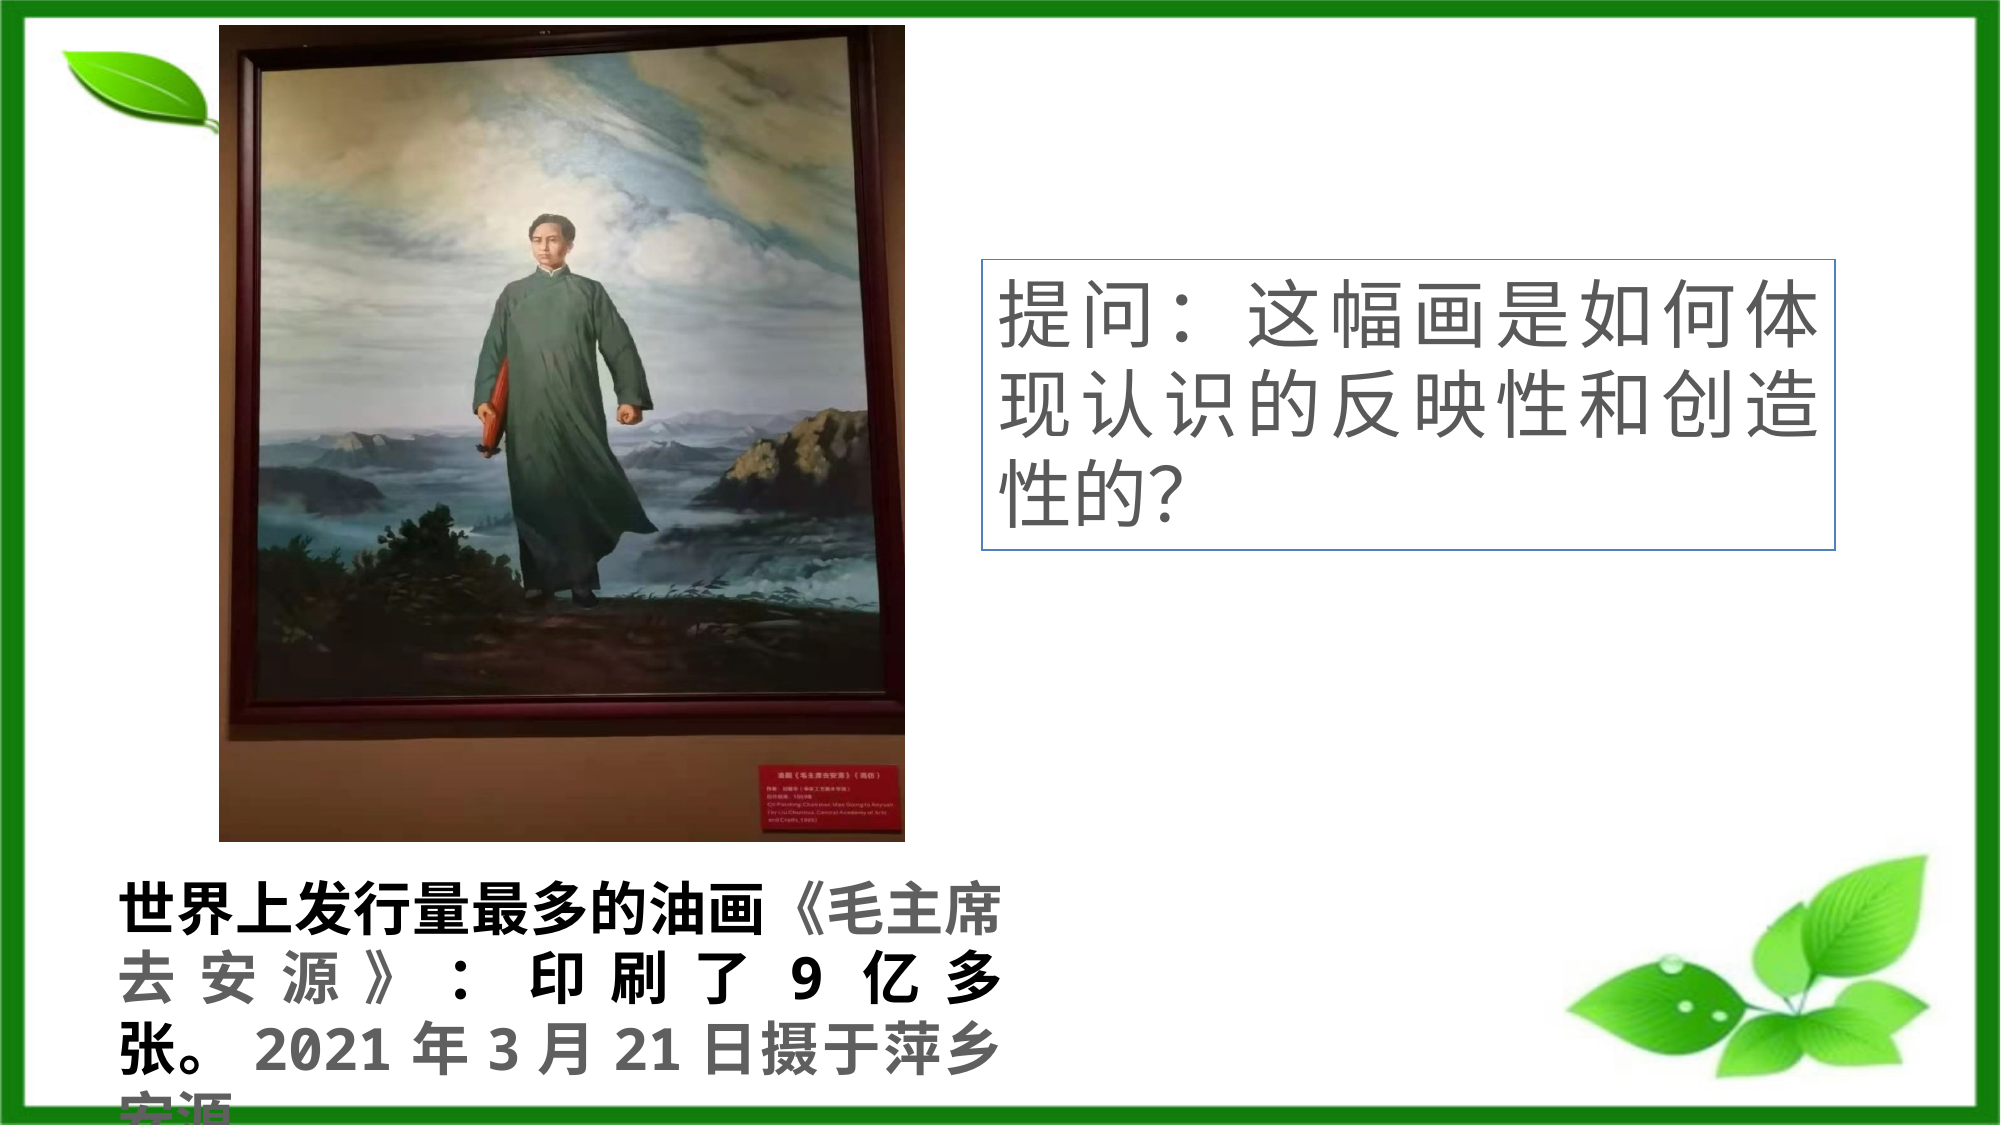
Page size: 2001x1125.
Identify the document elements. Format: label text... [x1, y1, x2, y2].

picture [0, 0, 2001, 1125]
subtitle 提问：这幅画是如何体现认识的反映性和创造性的？ [981, 259, 1836, 551]
text_box 世界上发行量最多的油画《毛主席去安源》：印刷了9亿多张。2021年3月21日摄于萍乡安源 [102, 864, 1018, 1125]
